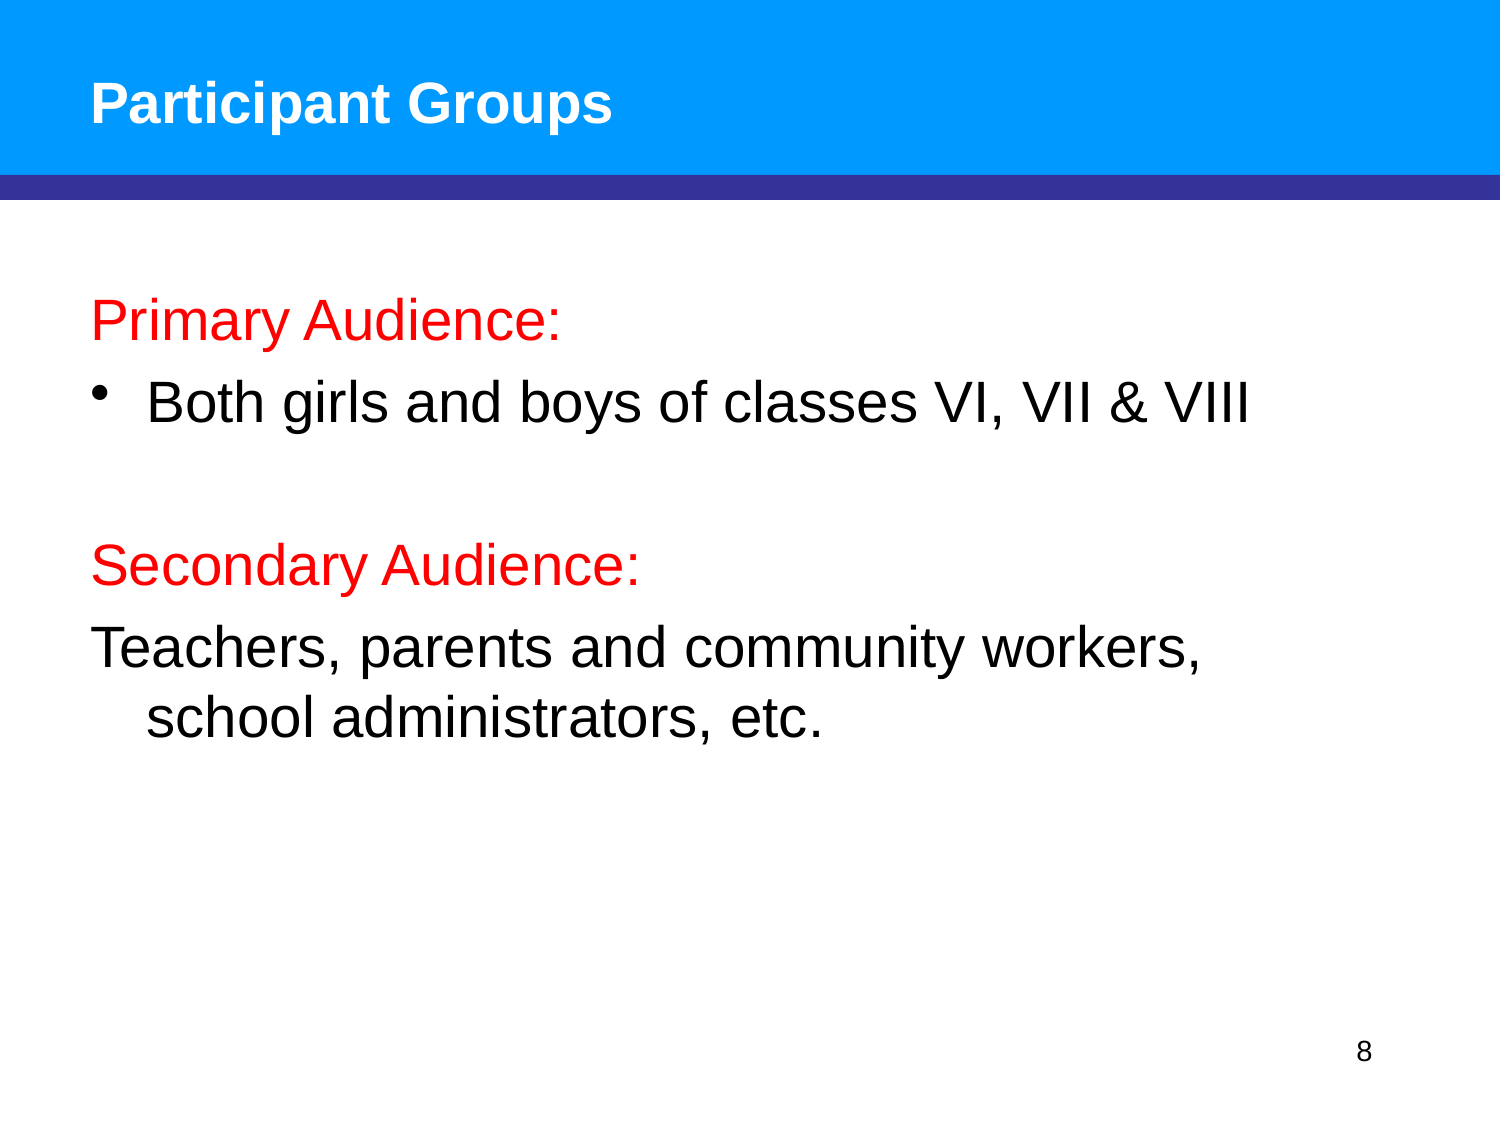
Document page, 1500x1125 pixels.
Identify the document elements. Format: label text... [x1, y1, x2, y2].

list Primary Audience: Both girls and boys of classes VI, VII & VIII Secondary Audience: Teachers, parents and community workers, school administrators, etc. [74, 274, 1351, 951]
slide_number 8 [1074, 1024, 1388, 1101]
title Participant Groups [74, 49, 1351, 151]
